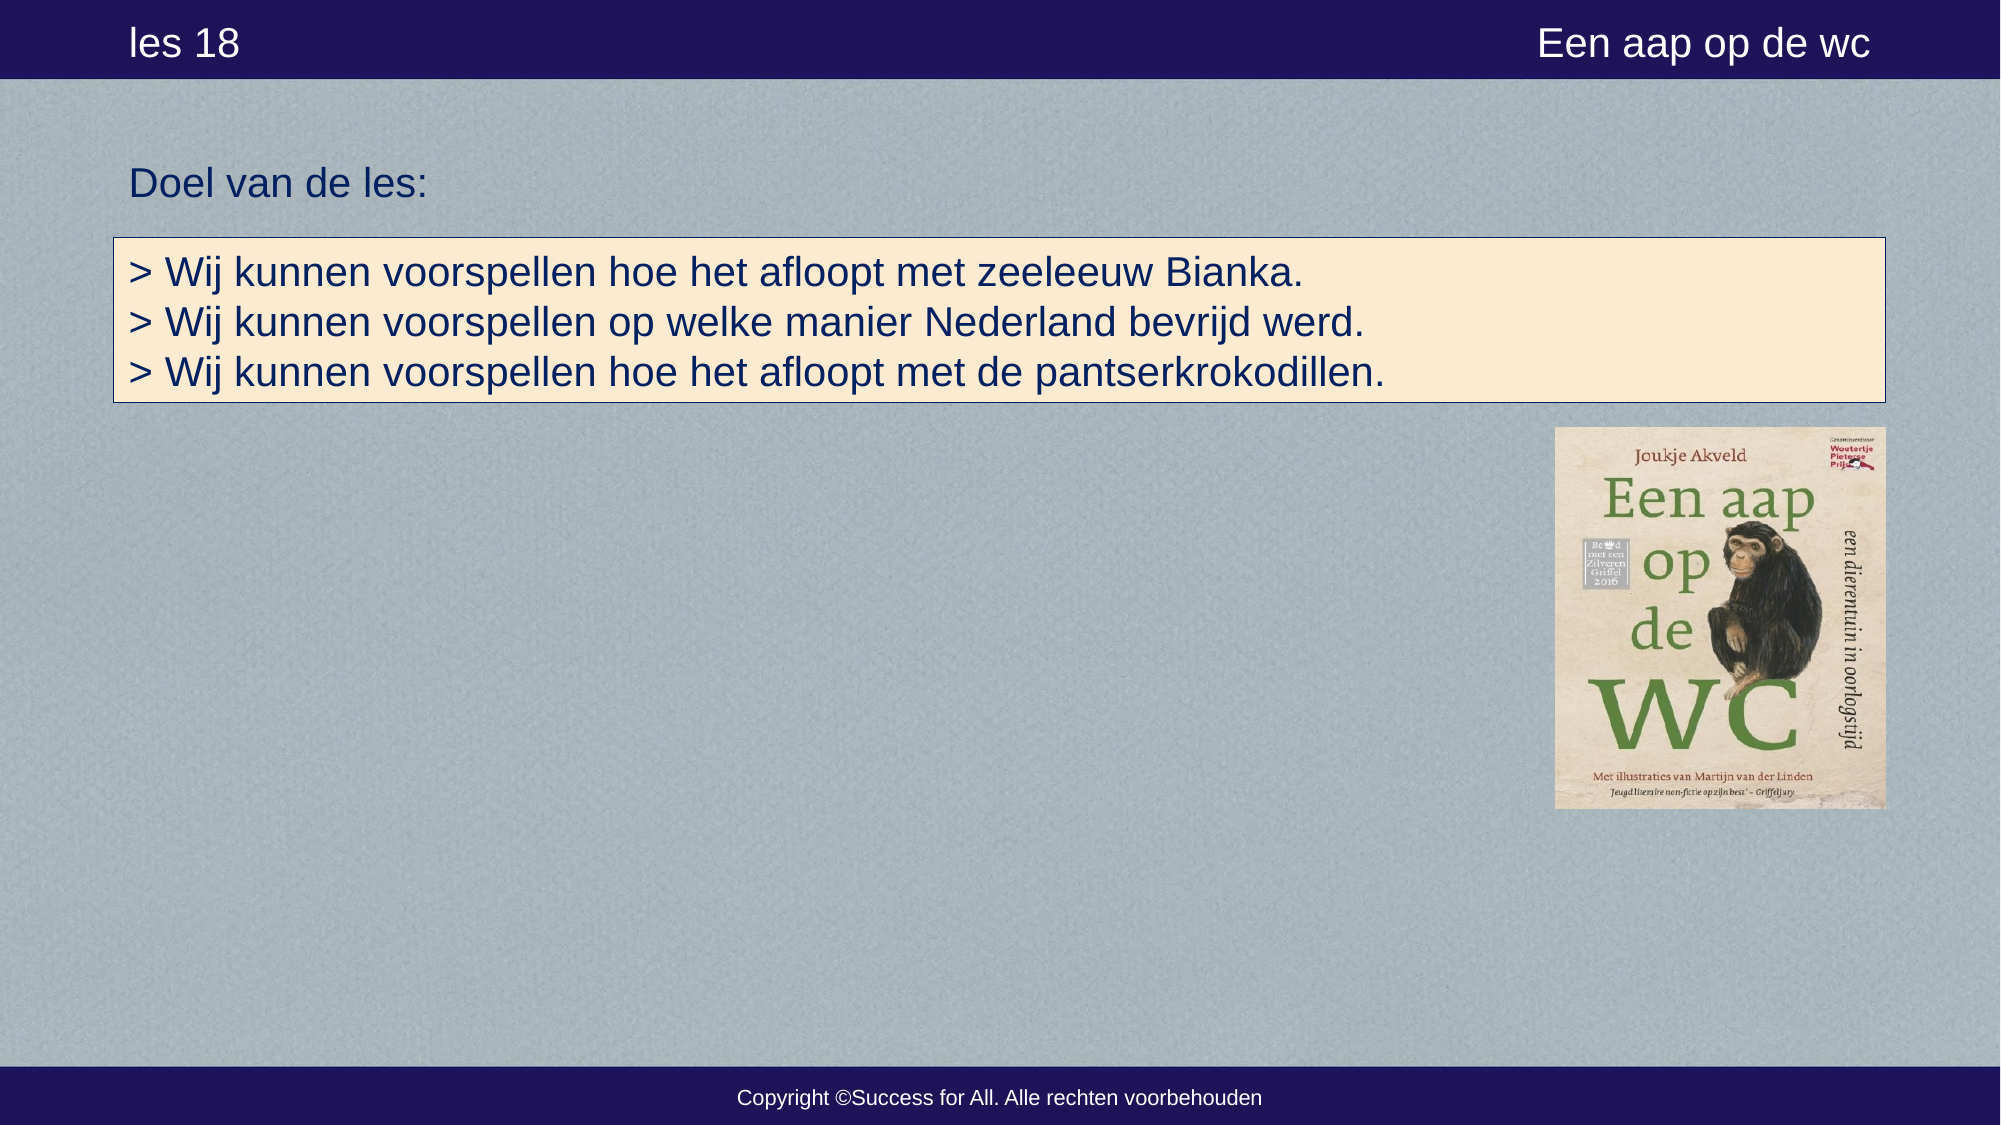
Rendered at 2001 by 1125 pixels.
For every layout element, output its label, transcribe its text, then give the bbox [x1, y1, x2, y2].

picture [0, 0, 2001, 1125]
text_box Doel van de les: [113, 148, 1635, 214]
text_box Copyright ©Success for All. Alle rechten voorbehouden [0, 1076, 2000, 1125]
text_box les 18 [114, 8, 354, 73]
text_box Een aap op de wc [999, 8, 1886, 73]
text_box > Wij kunnen voorspellen hoe het afloopt met zeeleeuw Bianka. > Wij kunnen voorspellen op welke manier Nederland bevrijd werd. > Wij kunnen voorspellen hoe het afloopt met de pantserkrokodillen. [113, 237, 1886, 403]
